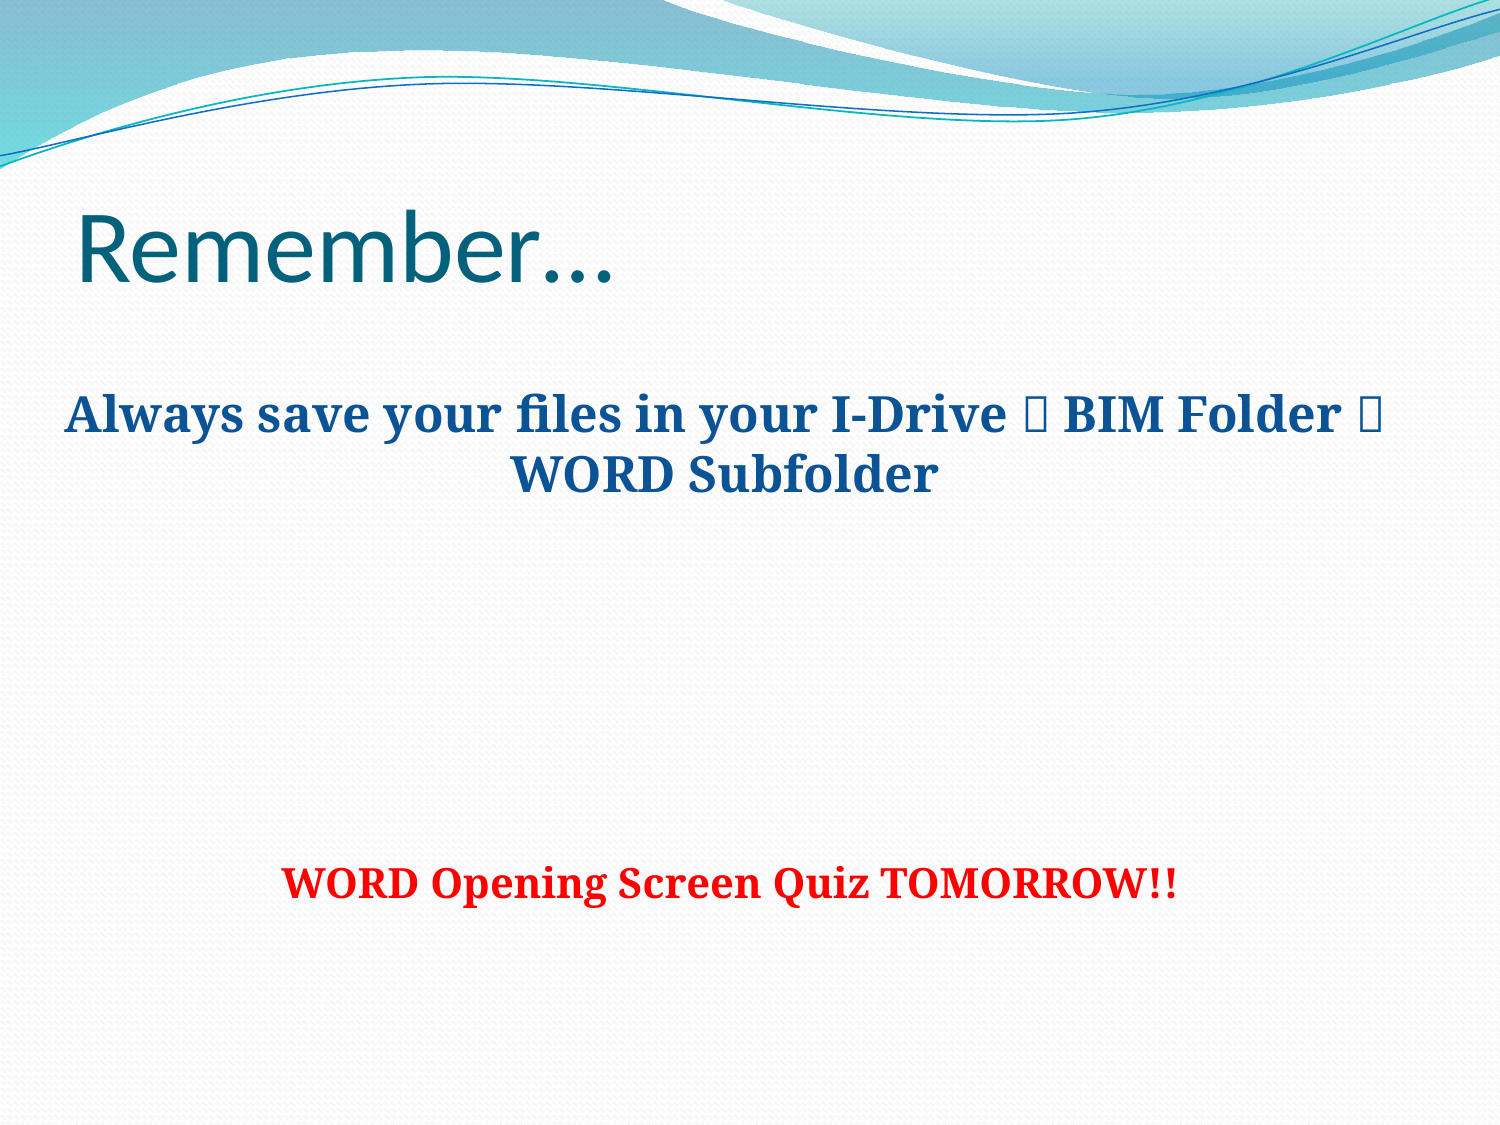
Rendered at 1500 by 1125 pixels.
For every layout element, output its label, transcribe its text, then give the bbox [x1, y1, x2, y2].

text_box Always save your files in your I-Drive  BIM Folder  WORD Subfolder [0, 374, 1450, 510]
text_box WORD Opening Screen Quiz TOMORROW!! [5, 849, 1456, 915]
title Remember… [75, 115, 1438, 303]
